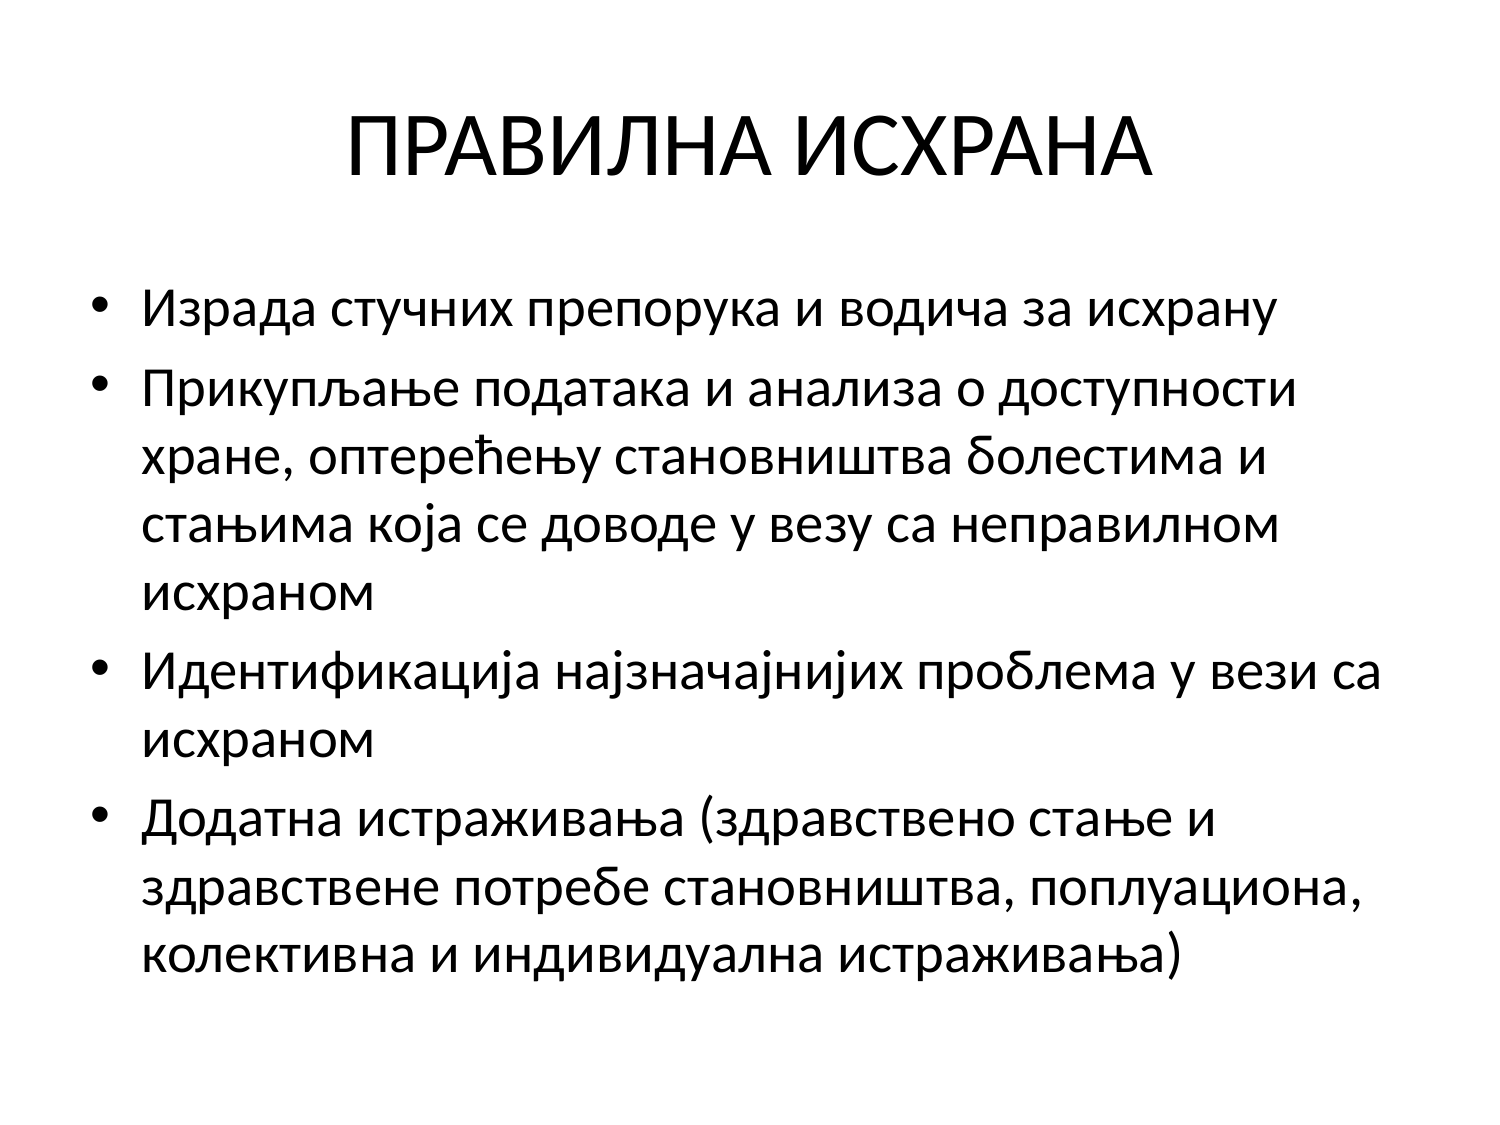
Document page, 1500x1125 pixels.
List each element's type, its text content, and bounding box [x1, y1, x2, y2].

list Израда стучних препорука и водича за исхрану Прикупљање података и анализа о доступности хране, оптерећењу становништва болестима и стањима која се доводе у везу са неправилном исхраном Идентификација најзначајнијих проблема у вези са исхраном Додатна истраживања (здравствено стање и здравствене потребе становништва, поплуациона, колективна и индивидуална истраживања) [75, 262, 1425, 1005]
title ПРАВИЛНА ИСХРАНА [75, 45, 1425, 233]
